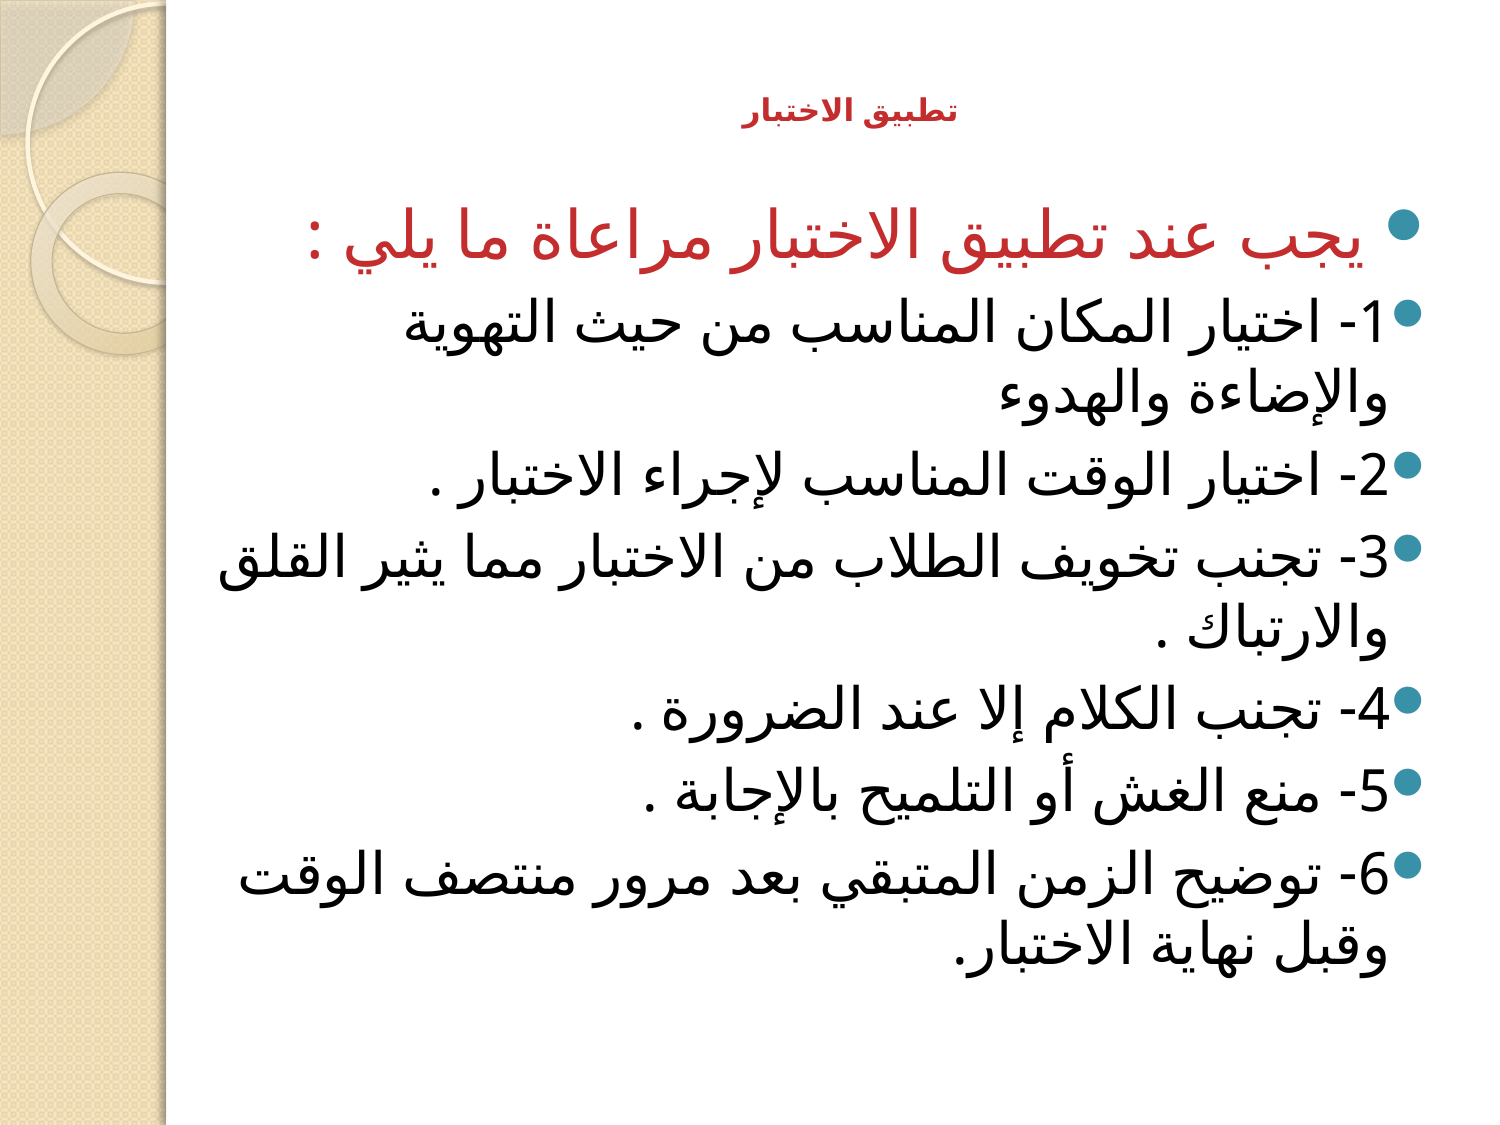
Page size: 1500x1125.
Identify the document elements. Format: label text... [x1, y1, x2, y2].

list يجب عند تطبيق الاختبار مراعاة ما يلي : 1- اختيار المكان المناسب من حيث التهوية والإضاءة والهدوء 2- اختيار الوقت المناسب لإجراء الاختبار . 3- تجنب تخويف الطلاب من الاختبار مما يثير القلق والارتباك . 4- تجنب الكلام إلا عند الضرورة . 5- منع الغش أو التلميح بالإجابة . 6- توضيح الزمن المتبقي بعد مرور منتصف الوقت وقبل نهاية الاختبار. [183, 184, 1466, 1025]
title تطبيق الاختبار [235, 45, 1466, 173]
